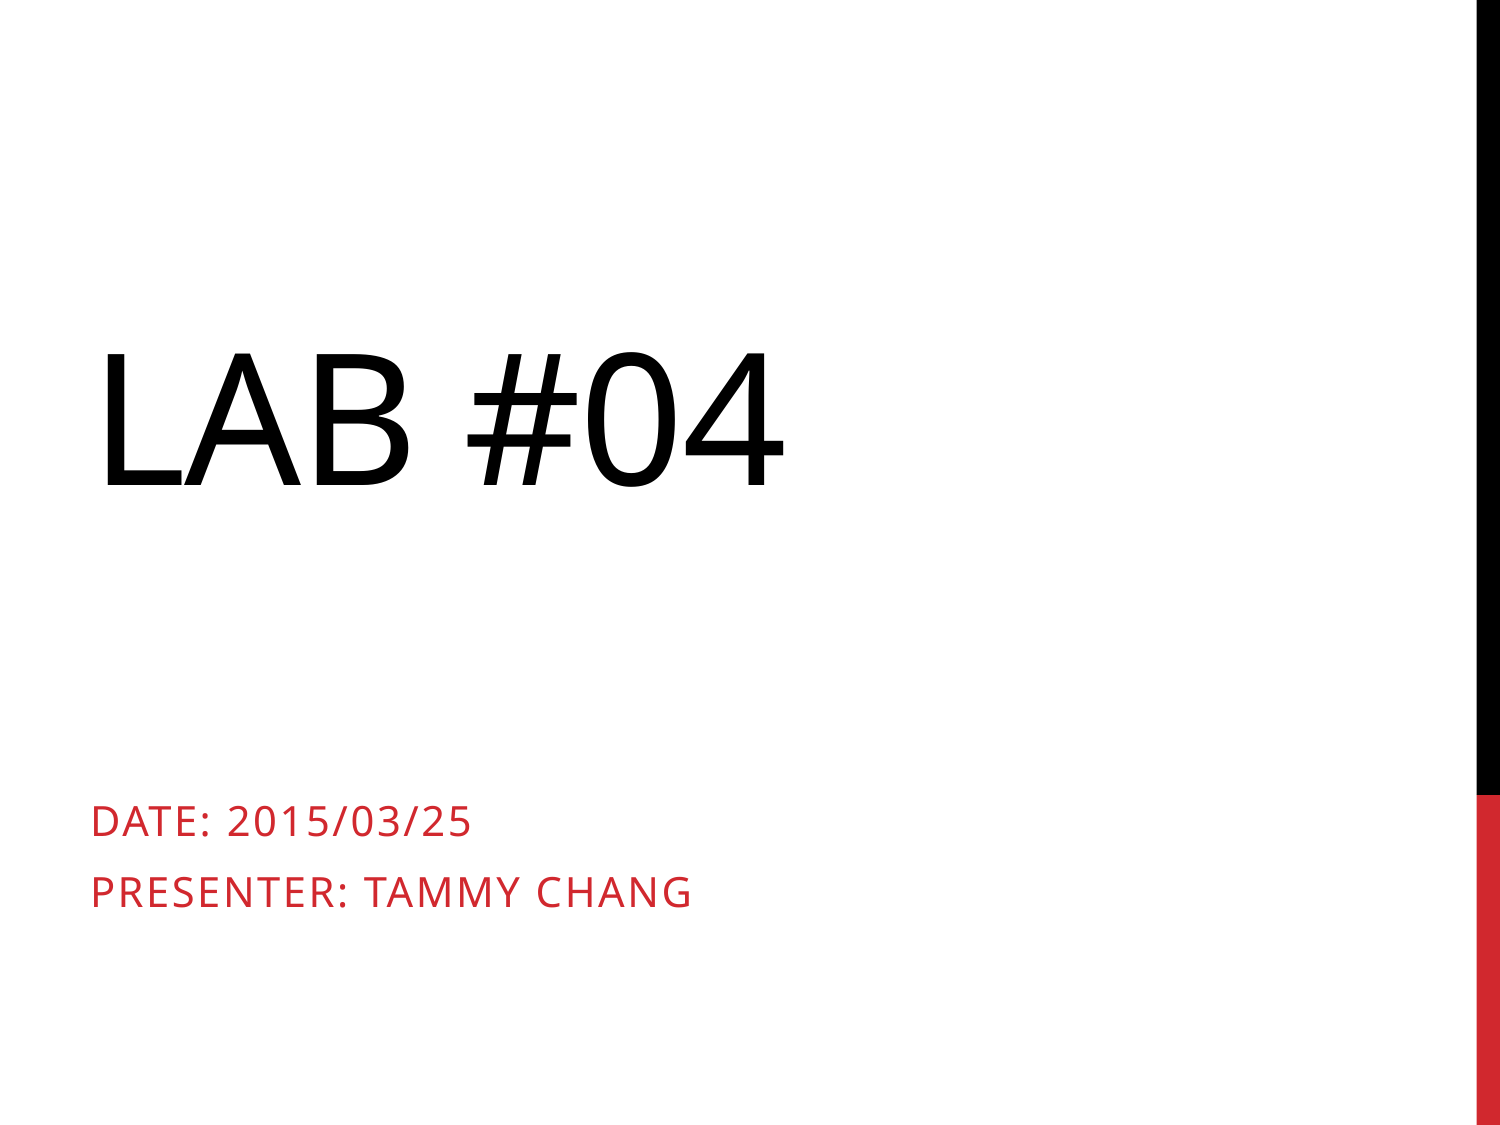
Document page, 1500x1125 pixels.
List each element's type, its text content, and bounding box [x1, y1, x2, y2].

subtitle Date: 2015/03/25 Presenter: tammy Chang [75, 787, 1200, 938]
title Lab #04 [75, 37, 1350, 788]
